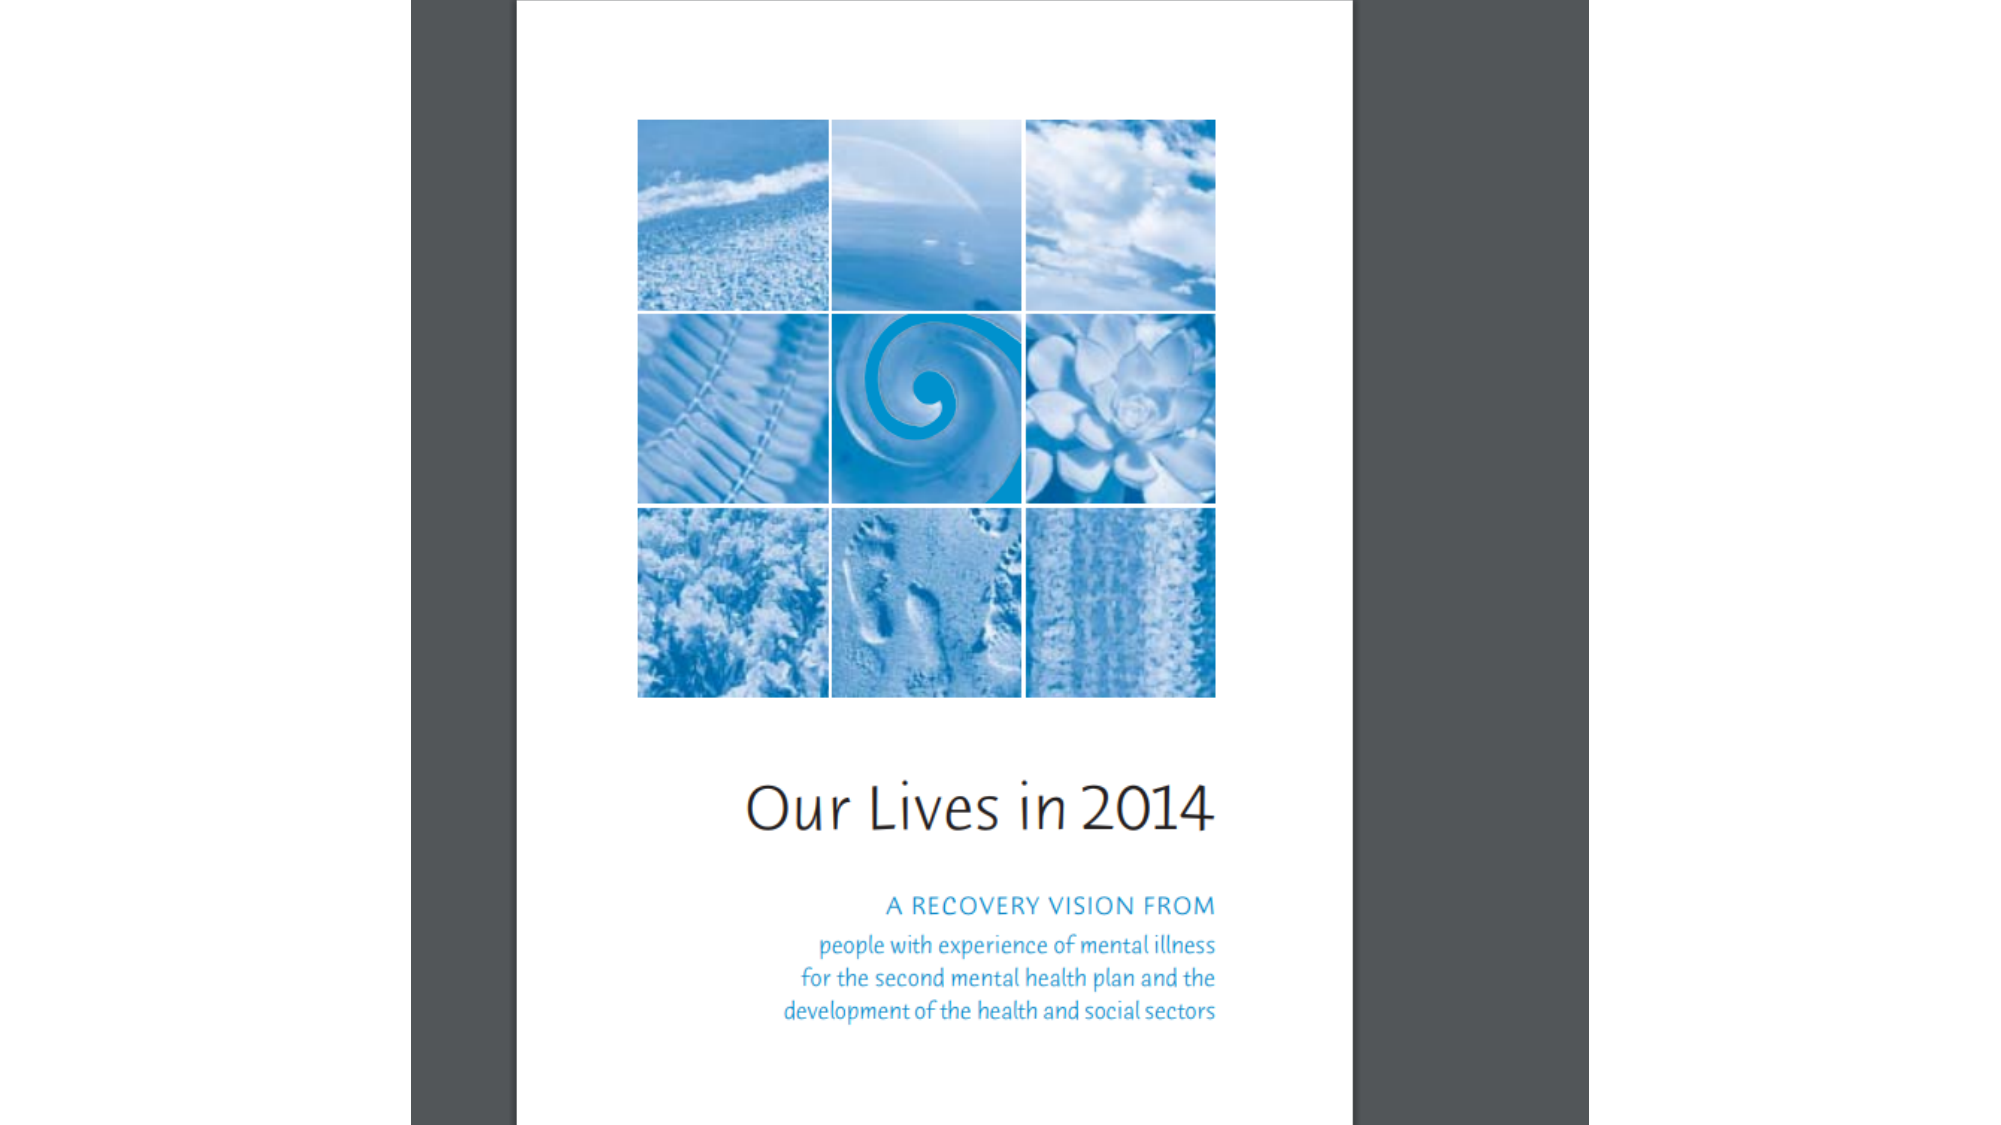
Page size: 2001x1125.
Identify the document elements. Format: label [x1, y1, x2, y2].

picture [411, 0, 1589, 1125]
